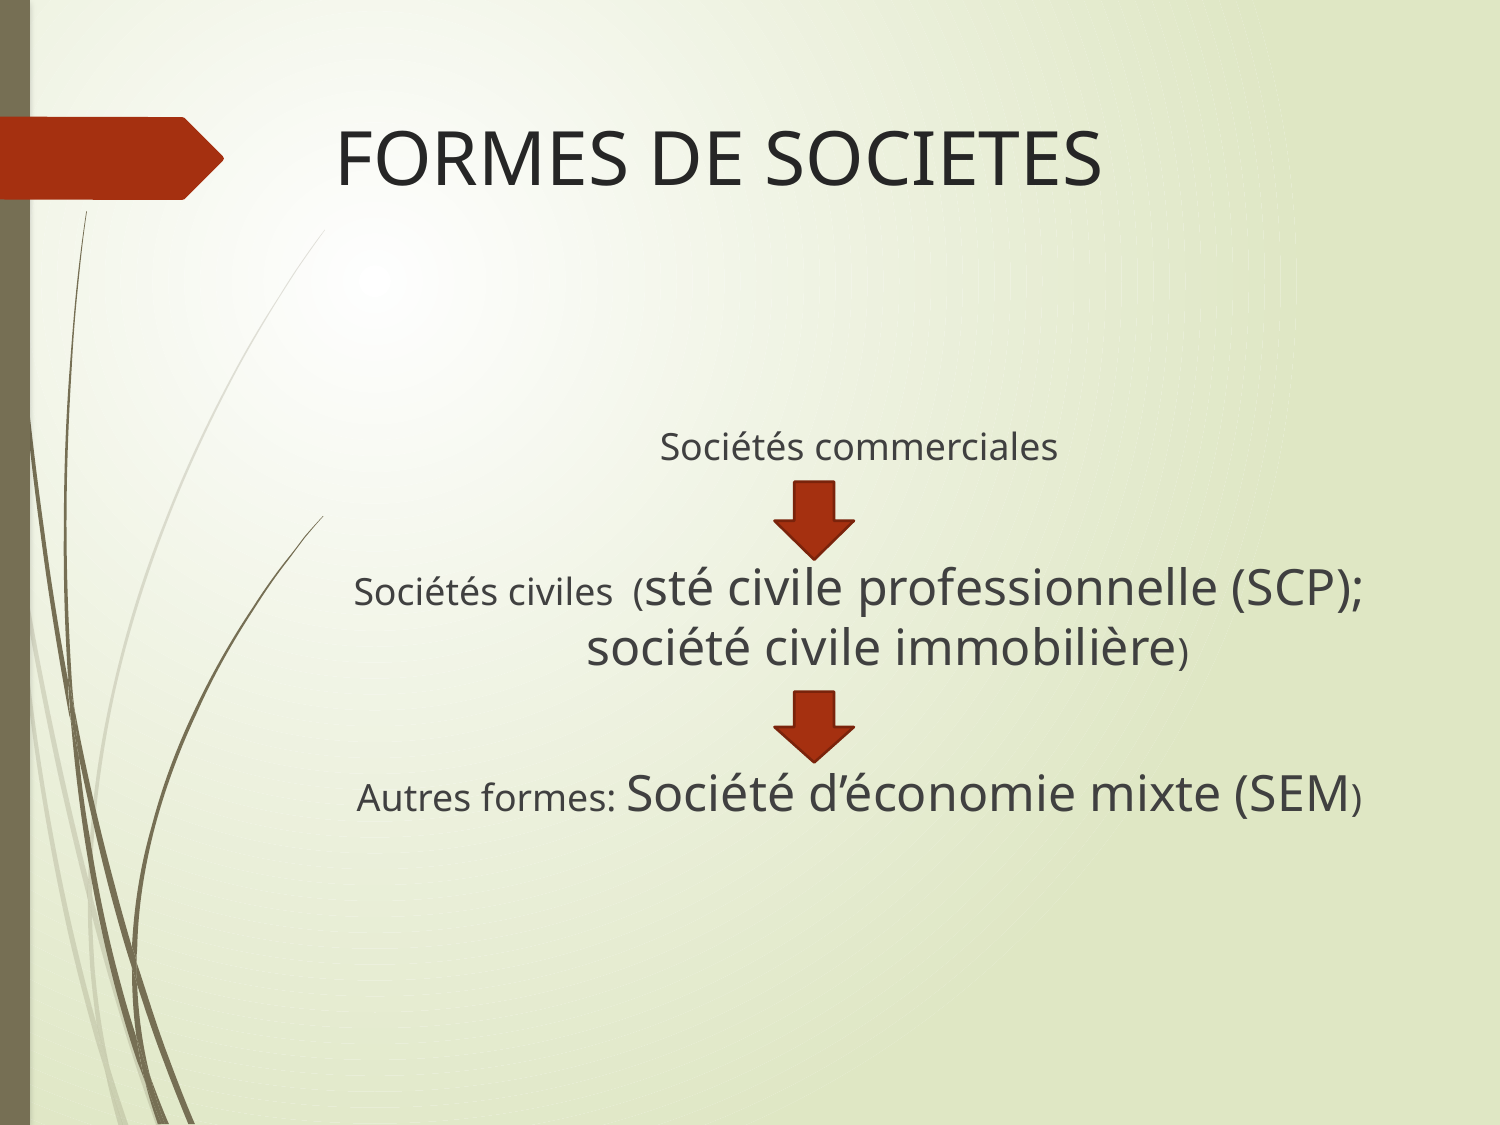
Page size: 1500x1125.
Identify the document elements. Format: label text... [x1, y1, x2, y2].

title FORMES DE SOCIETES [319, 102, 1400, 313]
list Sociétés commerciales Sociétés civiles (sté civile professionnelle (SCP); société civile immobilière) Autres formes: Société d’économie mixte (SEM) [318, 350, 1400, 970]
text_box [773, 480, 856, 561]
text_box [773, 690, 856, 764]
